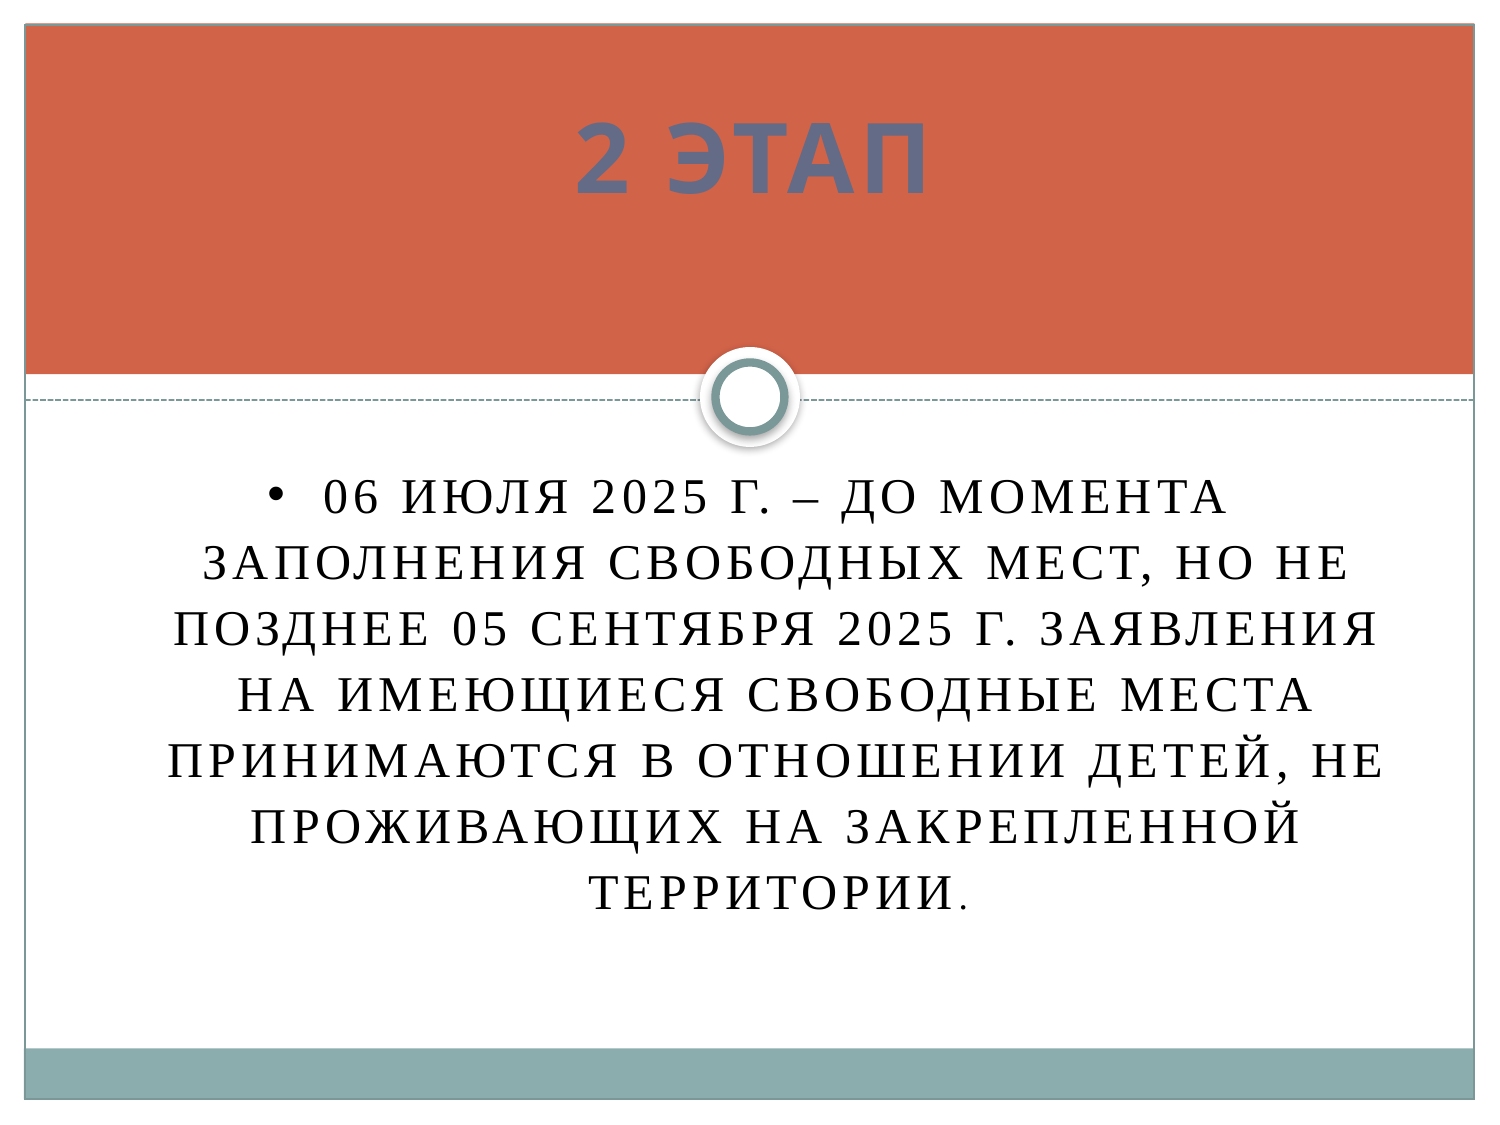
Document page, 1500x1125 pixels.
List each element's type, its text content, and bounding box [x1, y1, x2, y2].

list 06 июля 2025 г. – до момента заполнения свободных мест, но не позднее 05 сентября 2025 г. Заявления на имеющиеся свободные места принимаются в отношении детей, не проживающих на закрепленной территории. [76, 450, 1424, 1012]
title 2 этап [118, 87, 1394, 338]
